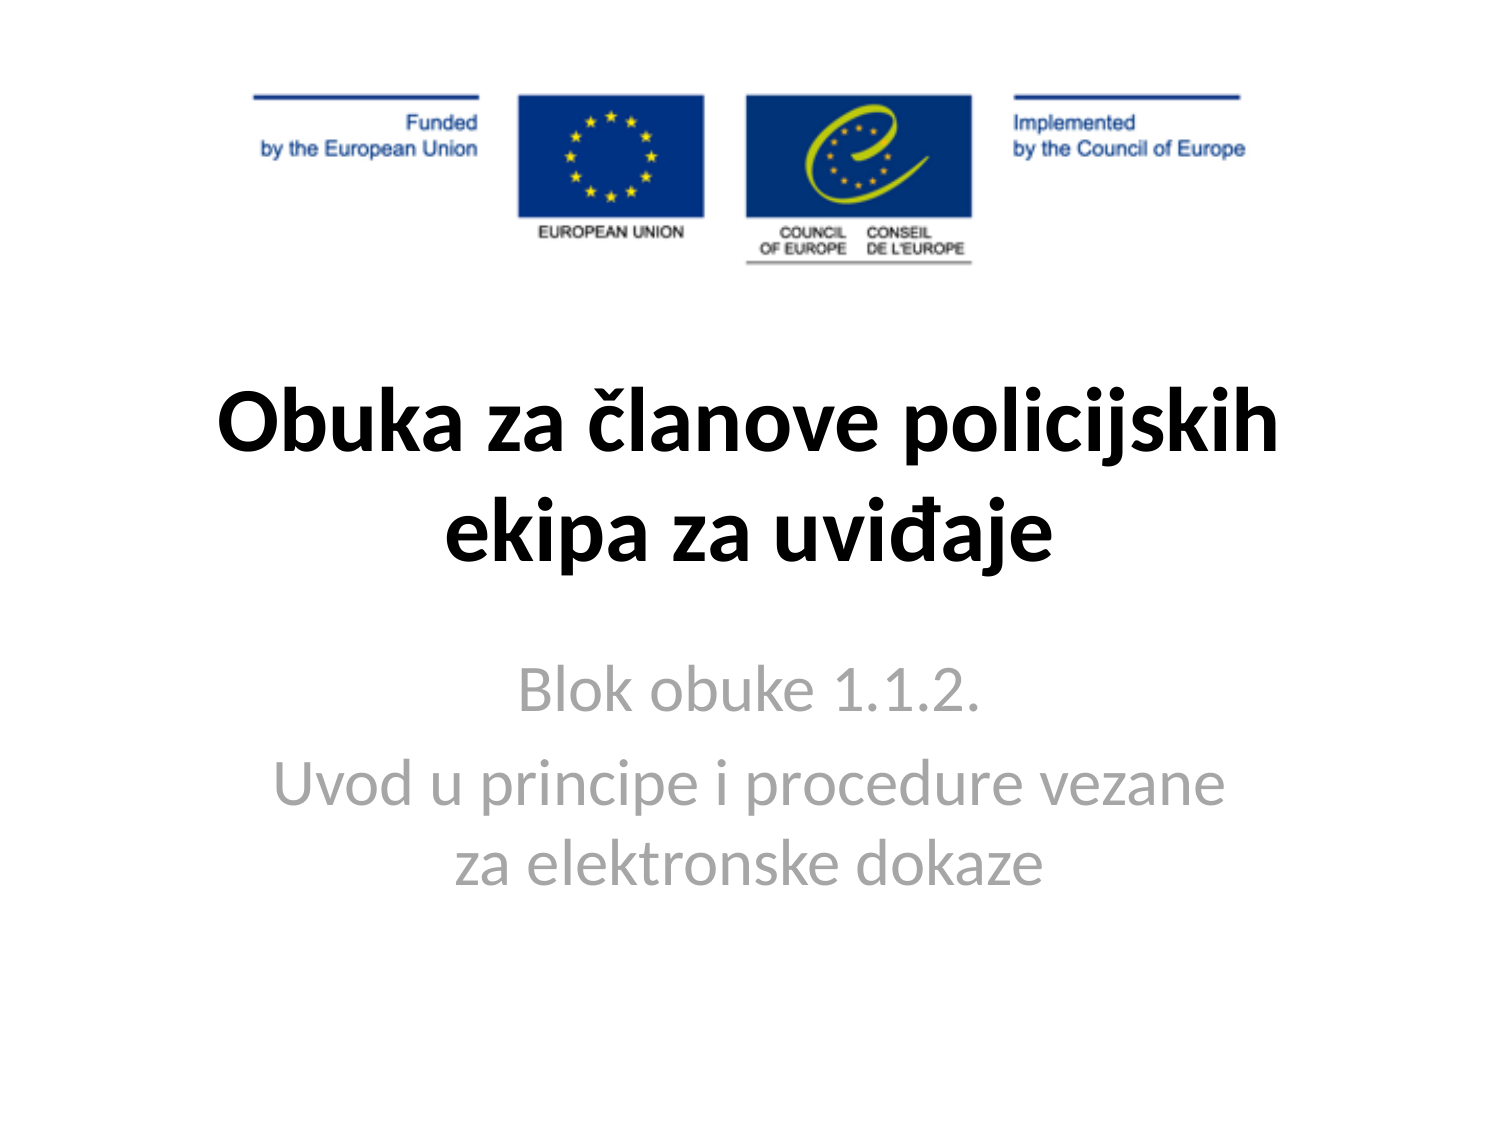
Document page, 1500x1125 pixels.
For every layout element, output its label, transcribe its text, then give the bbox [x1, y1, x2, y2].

title Obuka za članove policijskih ekipa za uviđaje [112, 349, 1388, 591]
subtitle Blok obuke 1.1.2. Uvod u principe i procedure vezane za elektronske dokaze [225, 637, 1275, 925]
picture [248, 90, 1252, 273]
